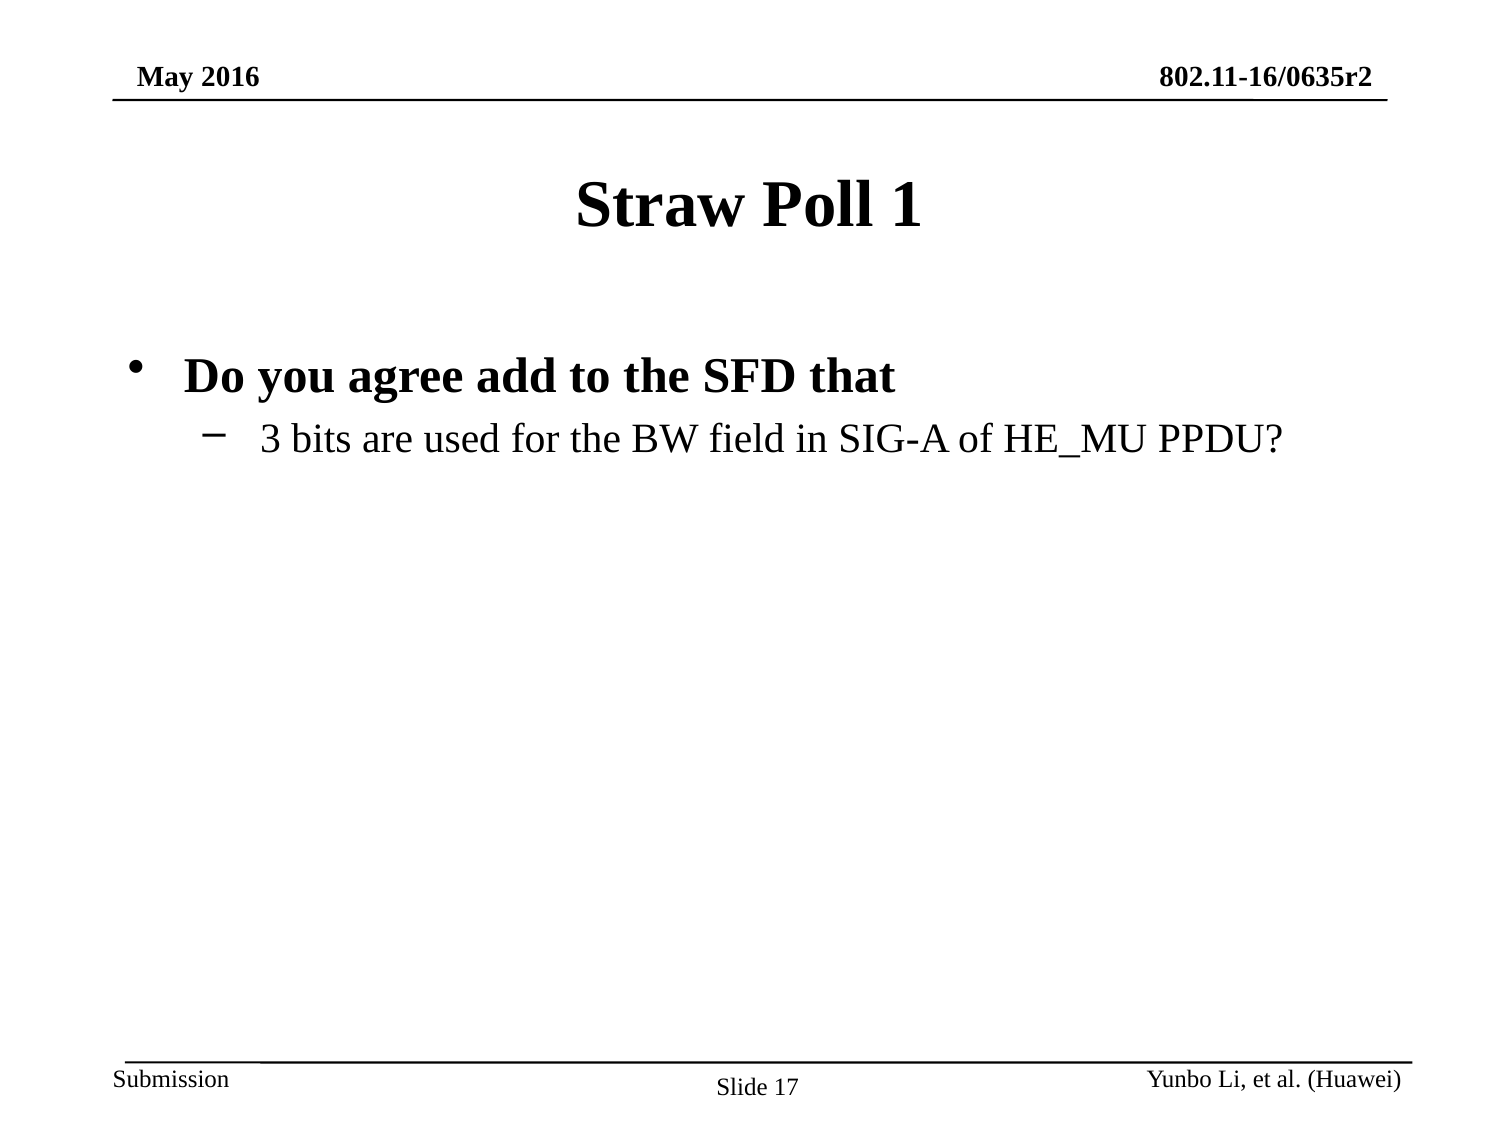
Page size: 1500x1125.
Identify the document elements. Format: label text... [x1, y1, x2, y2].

slide_number Slide 17 [713, 1069, 802, 1101]
list Do you agree add to the SFD that 3 bits are used for the BW field in SIG-A of HE_MU PPDU? [112, 335, 1388, 1011]
title Straw Poll 1 [112, 112, 1388, 288]
footer Yunbo Li, et al. (Huawei) [949, 1061, 1402, 1093]
